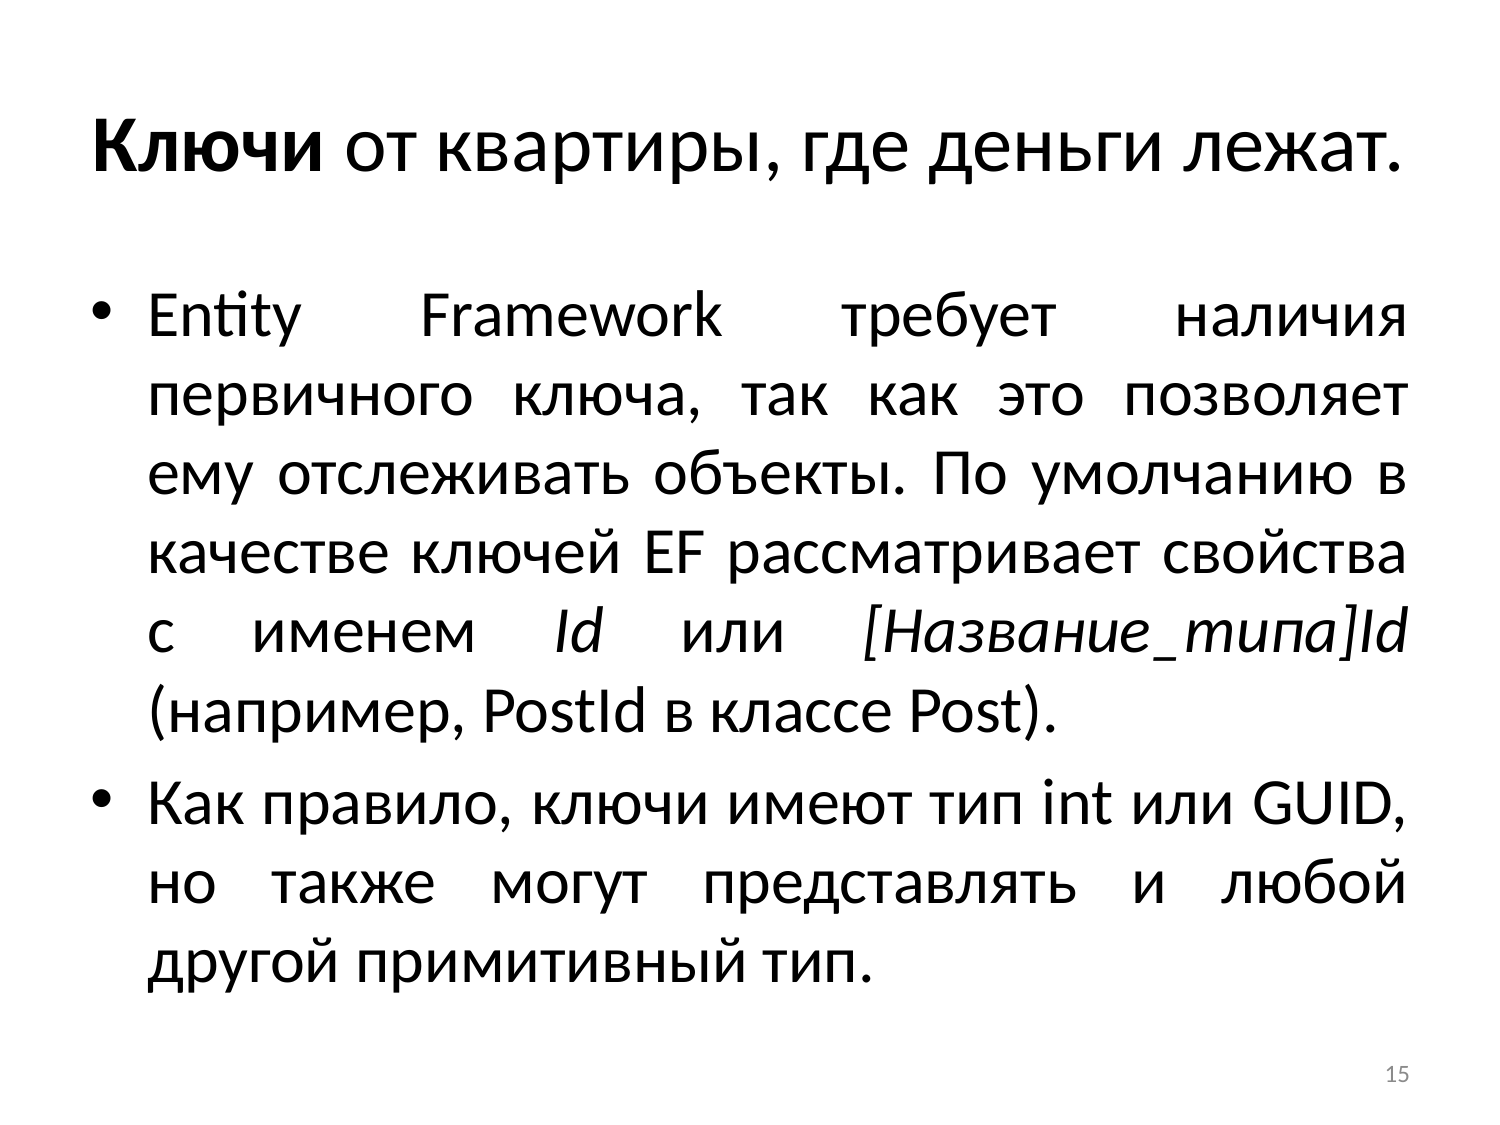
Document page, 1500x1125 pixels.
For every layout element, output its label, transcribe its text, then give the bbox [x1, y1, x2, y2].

slide_number 15 [1074, 1042, 1425, 1103]
title Ключи от квартиры, где деньги лежат. [75, 45, 1425, 233]
list Entity Framework требует наличия первичного ключа, так как это позволяет ему отслеживать объекты. По умолчанию в качестве ключей EF рассматривает свойства с именем Id или [Название_типа]Id (например, PostId в классе Post). Как правило, ключи имеют тип int или GUID, но также могут представлять и любой другой примитивный тип. [75, 262, 1425, 1005]
